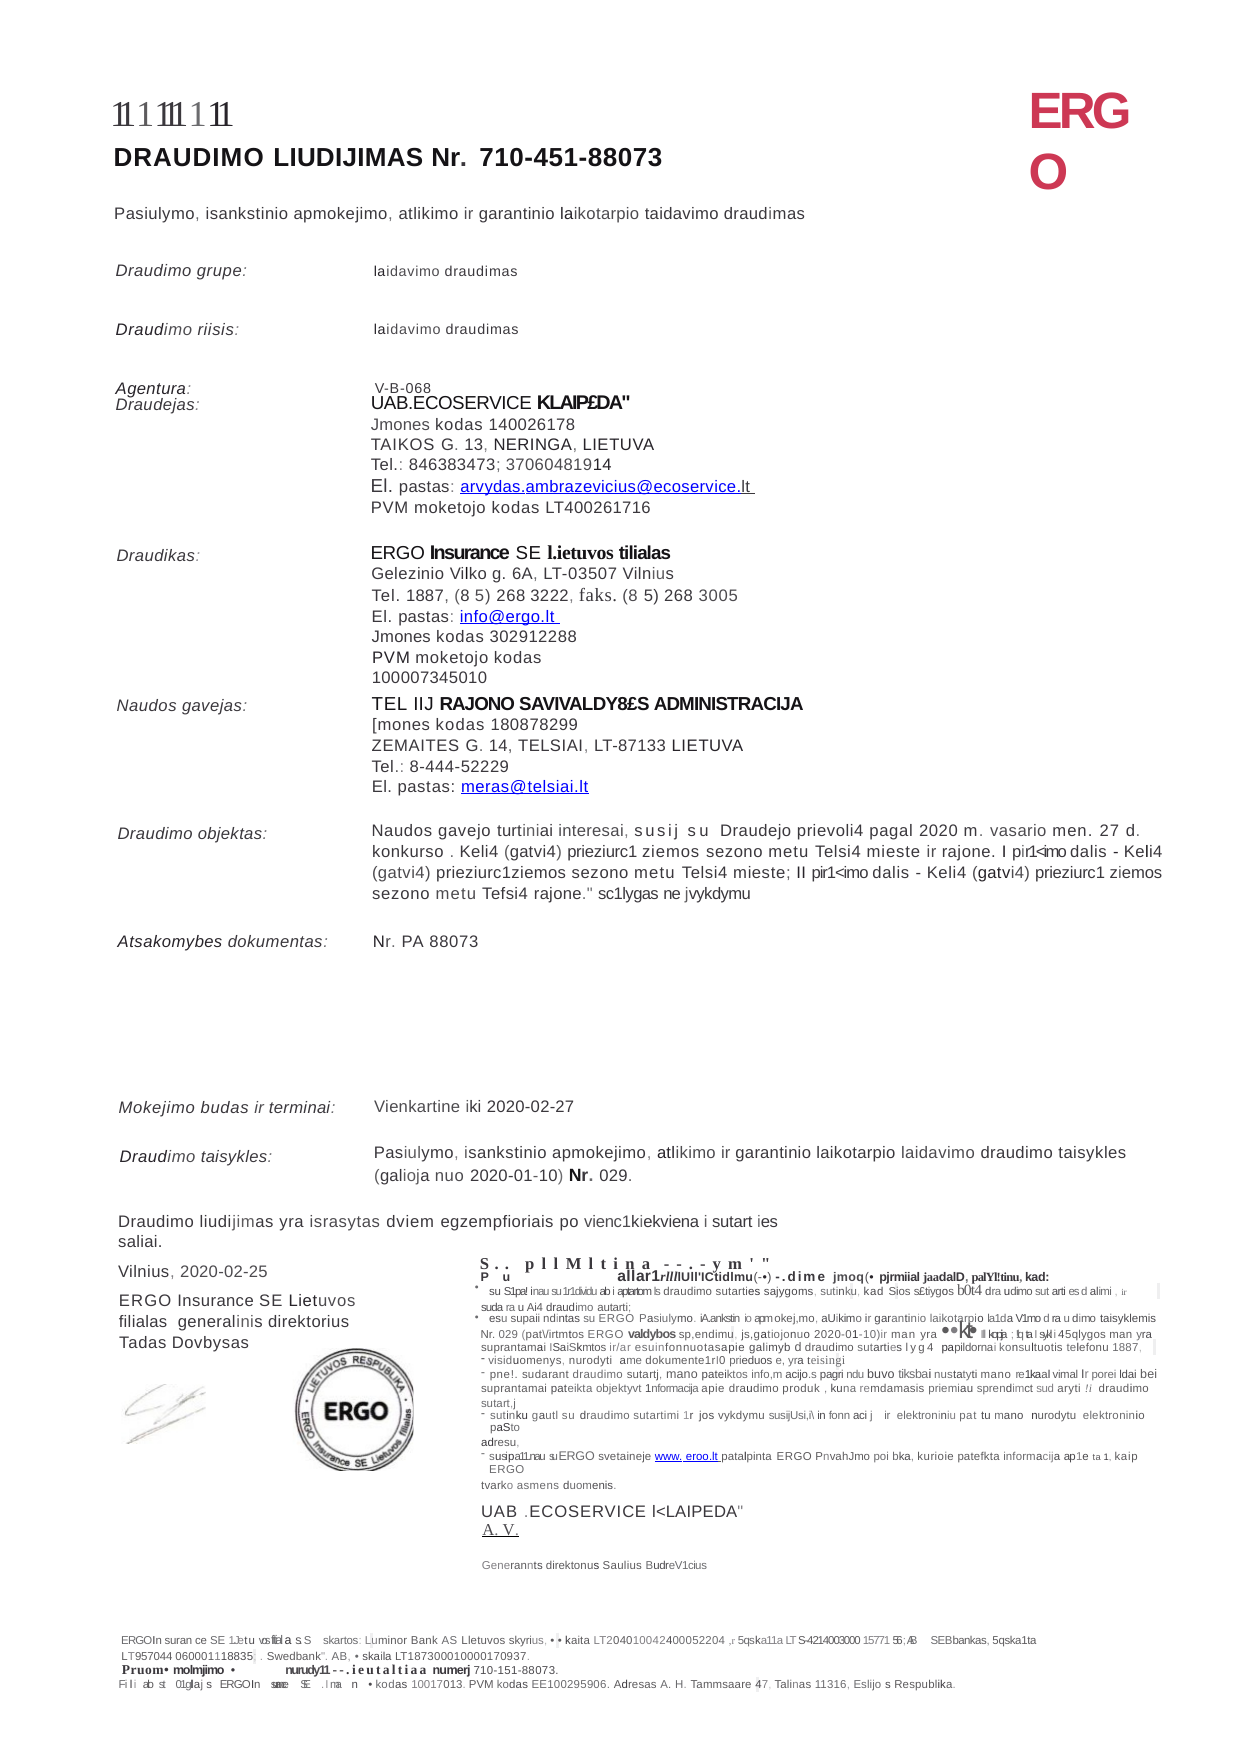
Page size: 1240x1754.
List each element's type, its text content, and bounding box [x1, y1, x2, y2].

text_box Draudimo liudijimas yra israsytas dviem egzempfioriais po vienc1kiekviena i sutart ies saliai. [116, 1208, 827, 1231]
text_box ERGO Insurance SE l.ietuvos tilialas Gelezinio Vilko g. 6A, LT-03507 Vilnius Tel. 1887, (8 5) 268 3222, faks. (8 5) 268 3005 El. pastas: info@ergo.lt Jmones kodas 302912288 PVM moketojo kodas 100007345010 [368, 538, 742, 687]
text_box UAB.ECOSERVICE KLAIP£DA" Jmones kodas 140026178 TAIKOS G. 13, NERINGA, LIETUVA Tel.: 846383473; 37060481914 El. pastas: arvydas.ambrazevicius@ecoservice.lt PVM moketojo kodas LT400261716 [368, 387, 758, 517]
text_box Nr. PA 88073 [370, 928, 483, 951]
text_box TEL IIJ RAJONO SAVIVALDY8£S ADMINISTRACIJA [mones kodas 180878299 ZEMAITES G. 14, TELSIAI, LT-87133 LIETUVA Tel.: 8-444-52229 El. pastas: meras@telsiai.lt [369, 689, 809, 796]
text_box ERGOIn suran ce SE 1.Jet u vos fitial a s. S skartos: Luminor Bank AS Lletuvos skyrius, • • kaita LT204010042400052204 ,r 5qska11a LT S-4214003000 15771 56; AB SEBbankas, 5qska1ta LT957044 060001118835; . Swedbank". AB, • skaila LT187300010000170937. Pruom• molmjimo • nurudy11 --.ieutaltiaa numerj 710-151-88073. Fi l i alo st 01gllaj s ERGOIn surance SE . I ma n • kodas 10017013. PVM kodas EE100295906. Adresas A. H. Tammsaare 47, Talinas 11316, Eslijo s Respublika. [116, 1627, 1077, 1691]
text_box allar1rllllUll'ICtidlmu(-•) -.dime jmoq(• pjrmiial jaadalD, palYl!tinu, kad: [615, 1264, 1053, 1275]
text_box Naudos gavejo turtiniai interesai, susij su Draudejo prievoli4 pagal 2020 m. vasario men. 27 d. konkurso . Keli4 (gatvi4) prieziurc1 ziemos sezono metu Telsi4 mieste ir rajone. I pir1<imo dalis - Keli4 (gatvi4) prieziurc1ziemos sezono metu Telsi4 mieste; II pir1<imo dalis - Keli4 (gatvi4) prieziurc1 ziemos sezono metu Tefsi4 rajone." sc1lygas ne jvykdymu [369, 816, 1174, 903]
text_box Draudimo taisykles: [117, 1143, 276, 1166]
text_box Naudos gavejas: [114, 692, 251, 715]
title ERGO [1026, 74, 1167, 370]
text_box Pasiulymo, isankstinio apmokejimo, atlikimo ir garantinio laikotarpio laidavimo draudimo taisykles (galioja nuo 2020-01-10) Nr. 029. [371, 1137, 1174, 1186]
text_box Vienkartine iki 2020-02-27 [372, 1093, 581, 1116]
text_box Draudimo objektas: [115, 821, 272, 844]
text_box [292, 1348, 414, 1471]
text_box A. V. Generannts direktonus Saulius BudreV1cius [479, 1516, 833, 1572]
text_box [121, 1384, 206, 1444]
text_box Vilnius, 2020-02-25 ERGO Insurance SE Lietuvos filialas generalinis direktorius Tadas Dovbysas [116, 1250, 411, 1353]
text_box Nr. 029 (pat\/irtmtos ERGO valdybos sp,endimu, js,gatiojonuo 2020-01-10)ir man yra ••kt• Ill kopija ; !lq ta I sykl i 4 5qlygos man yra suprantamai ISaiSkmtos ir/ar esuinfonnuotasapie galimyb d draudimo sutarties lyg4 papildornai konsultuotis telefonu 1887, visiduomenys, nurodyti ame dokumente1rI0 prieduos e, yra teisingi pne!. sudarant draudimo sutartj, mano pateiktos info,m acijo.s pagri ndu buvo tiksbai nustatyti mano re1kaal vimal Ir porei ldai bei suprantamai pateikta objektyvt 1nformacija apie draudimo produk , kuna remdamasis priemiau sprendimct sud aryti !i draudimo sutart,j sutinku gautl su draudimo sutartimi 1r jos vykdymu susijUsi,i\ in fonn aci j ir elektroniniu pat tu mano nurodytu elektroninio paSto adresu, susipa11.nau su ERGO svetaineje www. eroo.lt patalpinta ERGO PnvahJmo poi bka, kurioie patefkta informacija ap1e ta 1, kaip ERGO tvarko asmens duomenis. UAB .ECOSERVICE l<LAIPEDA" [478, 1311, 1176, 1508]
text_box Atsakomybes dokumentas: [115, 929, 333, 952]
text_box Draudikas: [114, 542, 204, 565]
text_box S.. pllMltina --.-ym'" [477, 1251, 782, 1274]
text_box P u [478, 1267, 522, 1275]
text_box Pasiulymo, isankstinio apmokejimo, atlikimo ir garantinio laikotarpio taidavimo draudimas Draudimo grupe: laidavimo draudimas Draudimo riisis: laidavimo draudimas Agentura: V-B-068 [112, 200, 812, 400]
text_box Mokejimo budas ir terminai: [116, 1094, 338, 1117]
text_box esu supaii ndintas su ERGO Pasiulymo. iA.ankstin io apm okej,mo, aUikimo ir garantinio laikotarpio la1da V1mo d ra u dimo taisyklemis [472, 1309, 1175, 1326]
text_box Draudejas: [113, 400, 204, 414]
text_box su S1pa! inau su 1r1dividu ab i aptartom ls draudimo sutarties sajygoms, sutinku, kad Sios s£tiygos b0t4 dra udimo sut arti es d alimi , ir suda ra u Ai4 draudimo autarti; [472, 1275, 1172, 1309]
text_box 1111111 11 DRAUDIMO LIUDIJIMAS Nr. 710-451-88073 [108, 78, 671, 172]
